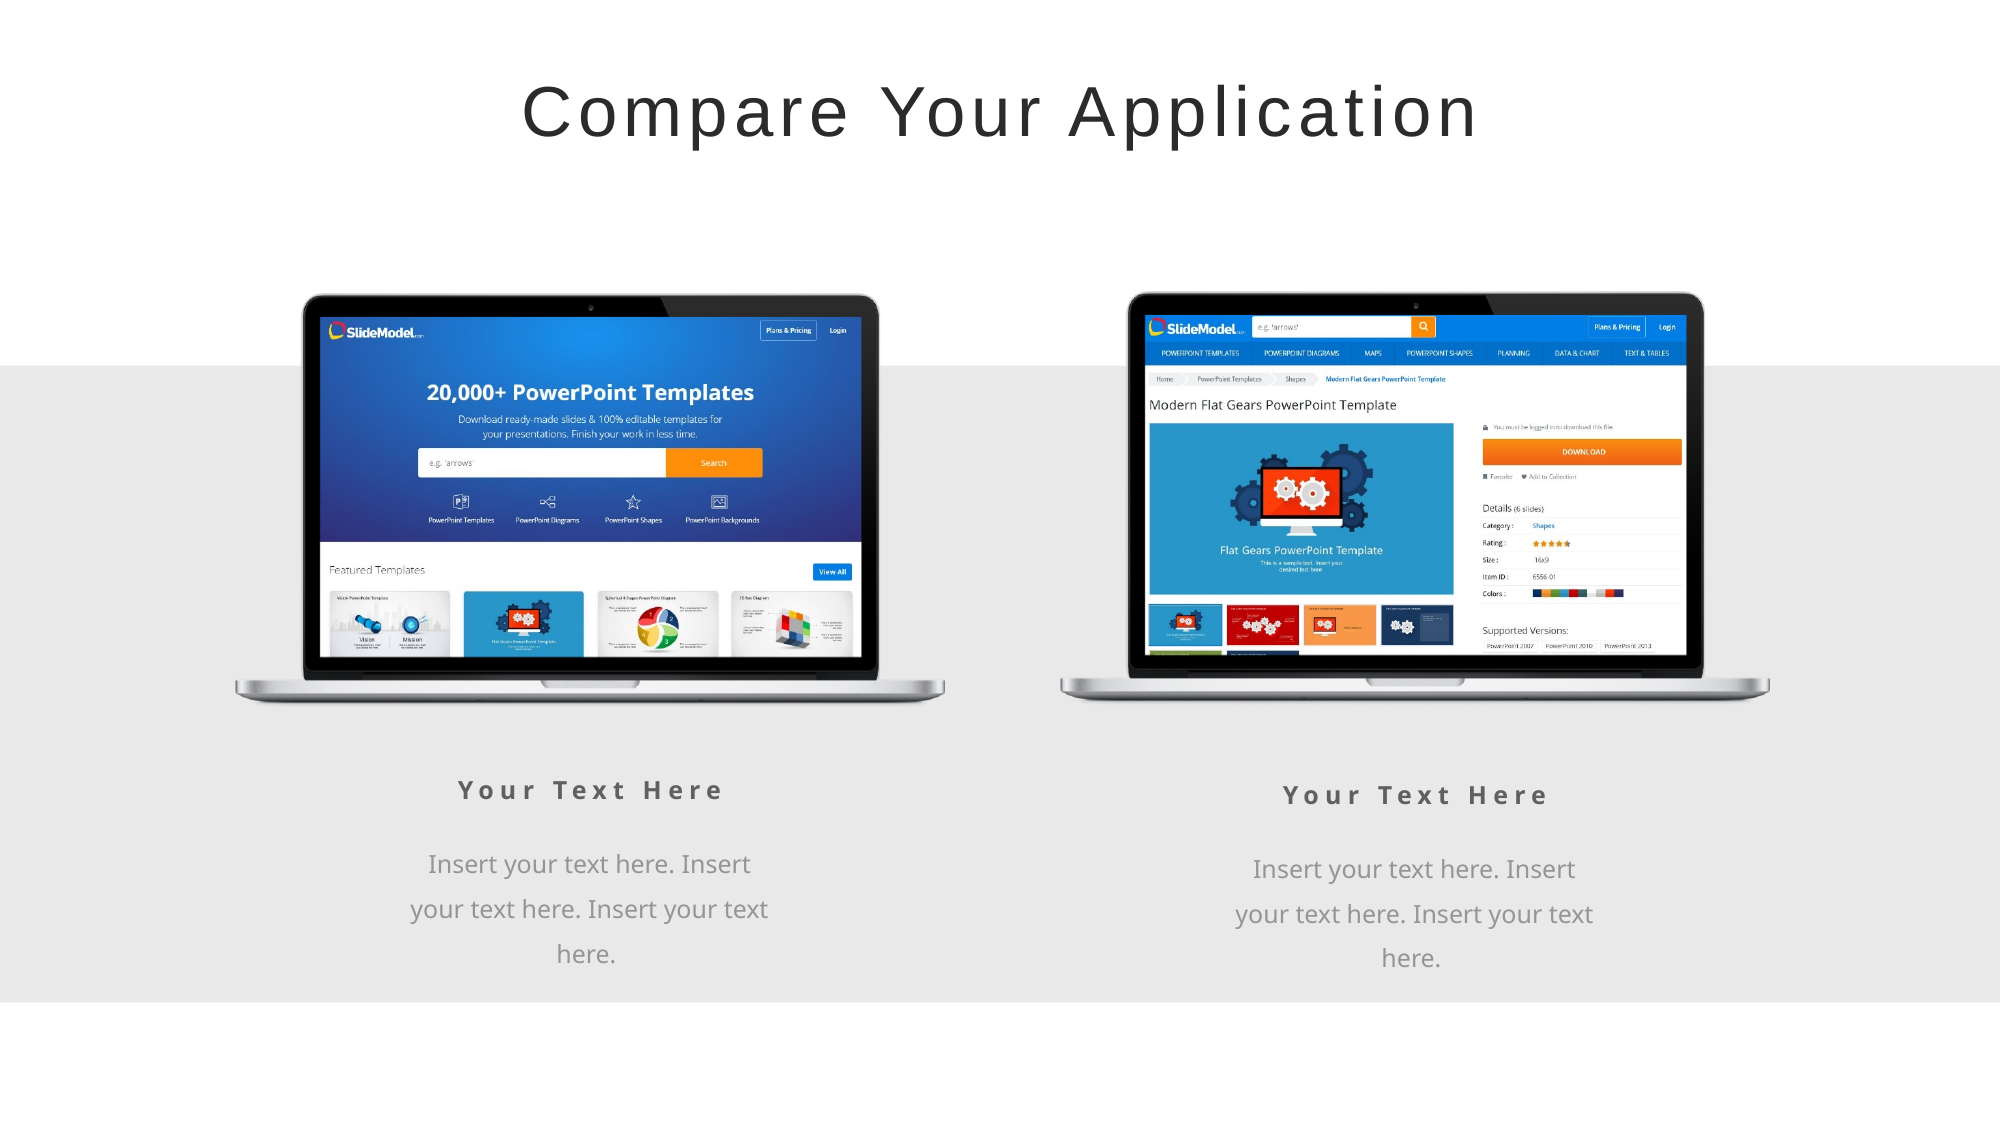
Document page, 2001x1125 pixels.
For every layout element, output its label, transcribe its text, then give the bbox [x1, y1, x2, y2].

text_box Compare Your Application [429, 58, 1571, 158]
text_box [384, 752, 796, 928]
picture [235, 292, 945, 707]
picture [1060, 291, 1770, 705]
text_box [1209, 757, 1621, 933]
